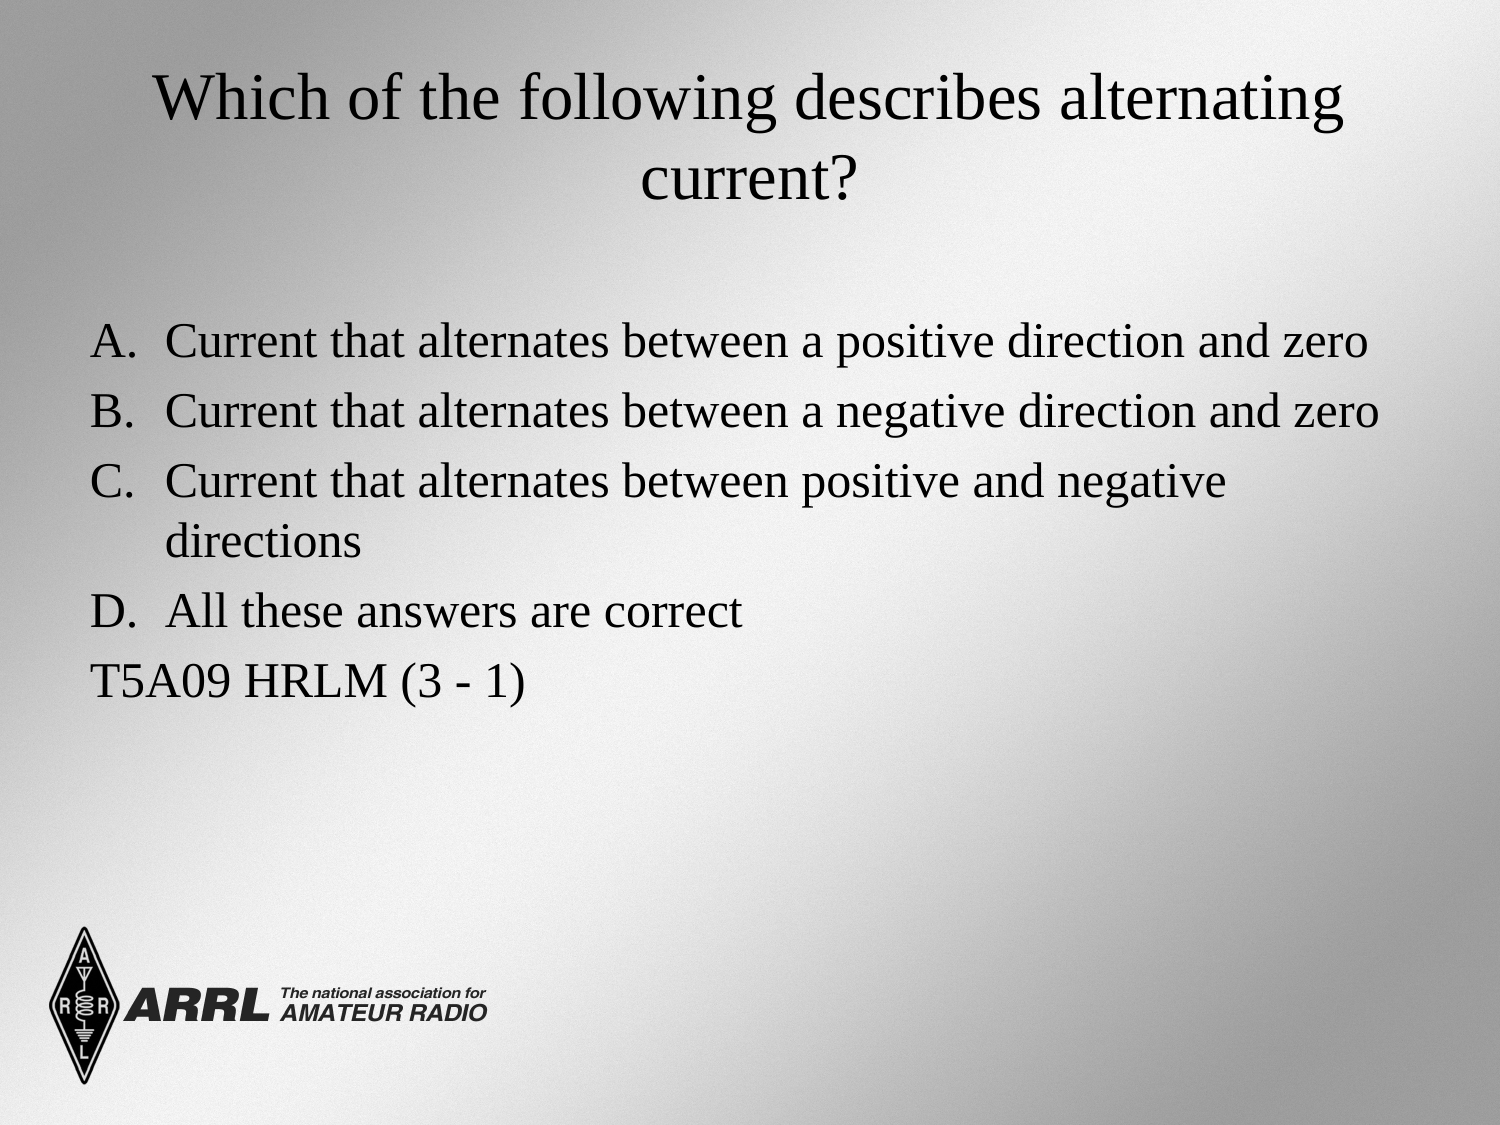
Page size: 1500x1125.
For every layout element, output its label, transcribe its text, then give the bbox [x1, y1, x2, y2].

title Which of the following describes alternating current? [75, 45, 1425, 233]
picture [0, 0, 1500, 1125]
list Current that alternates between a positive direction and zero Current that alternates between a negative direction and zero Current that alternates between positive and negative directions All these answers are correct T5A09 HRLM (3 - 1) [75, 299, 1425, 1005]
